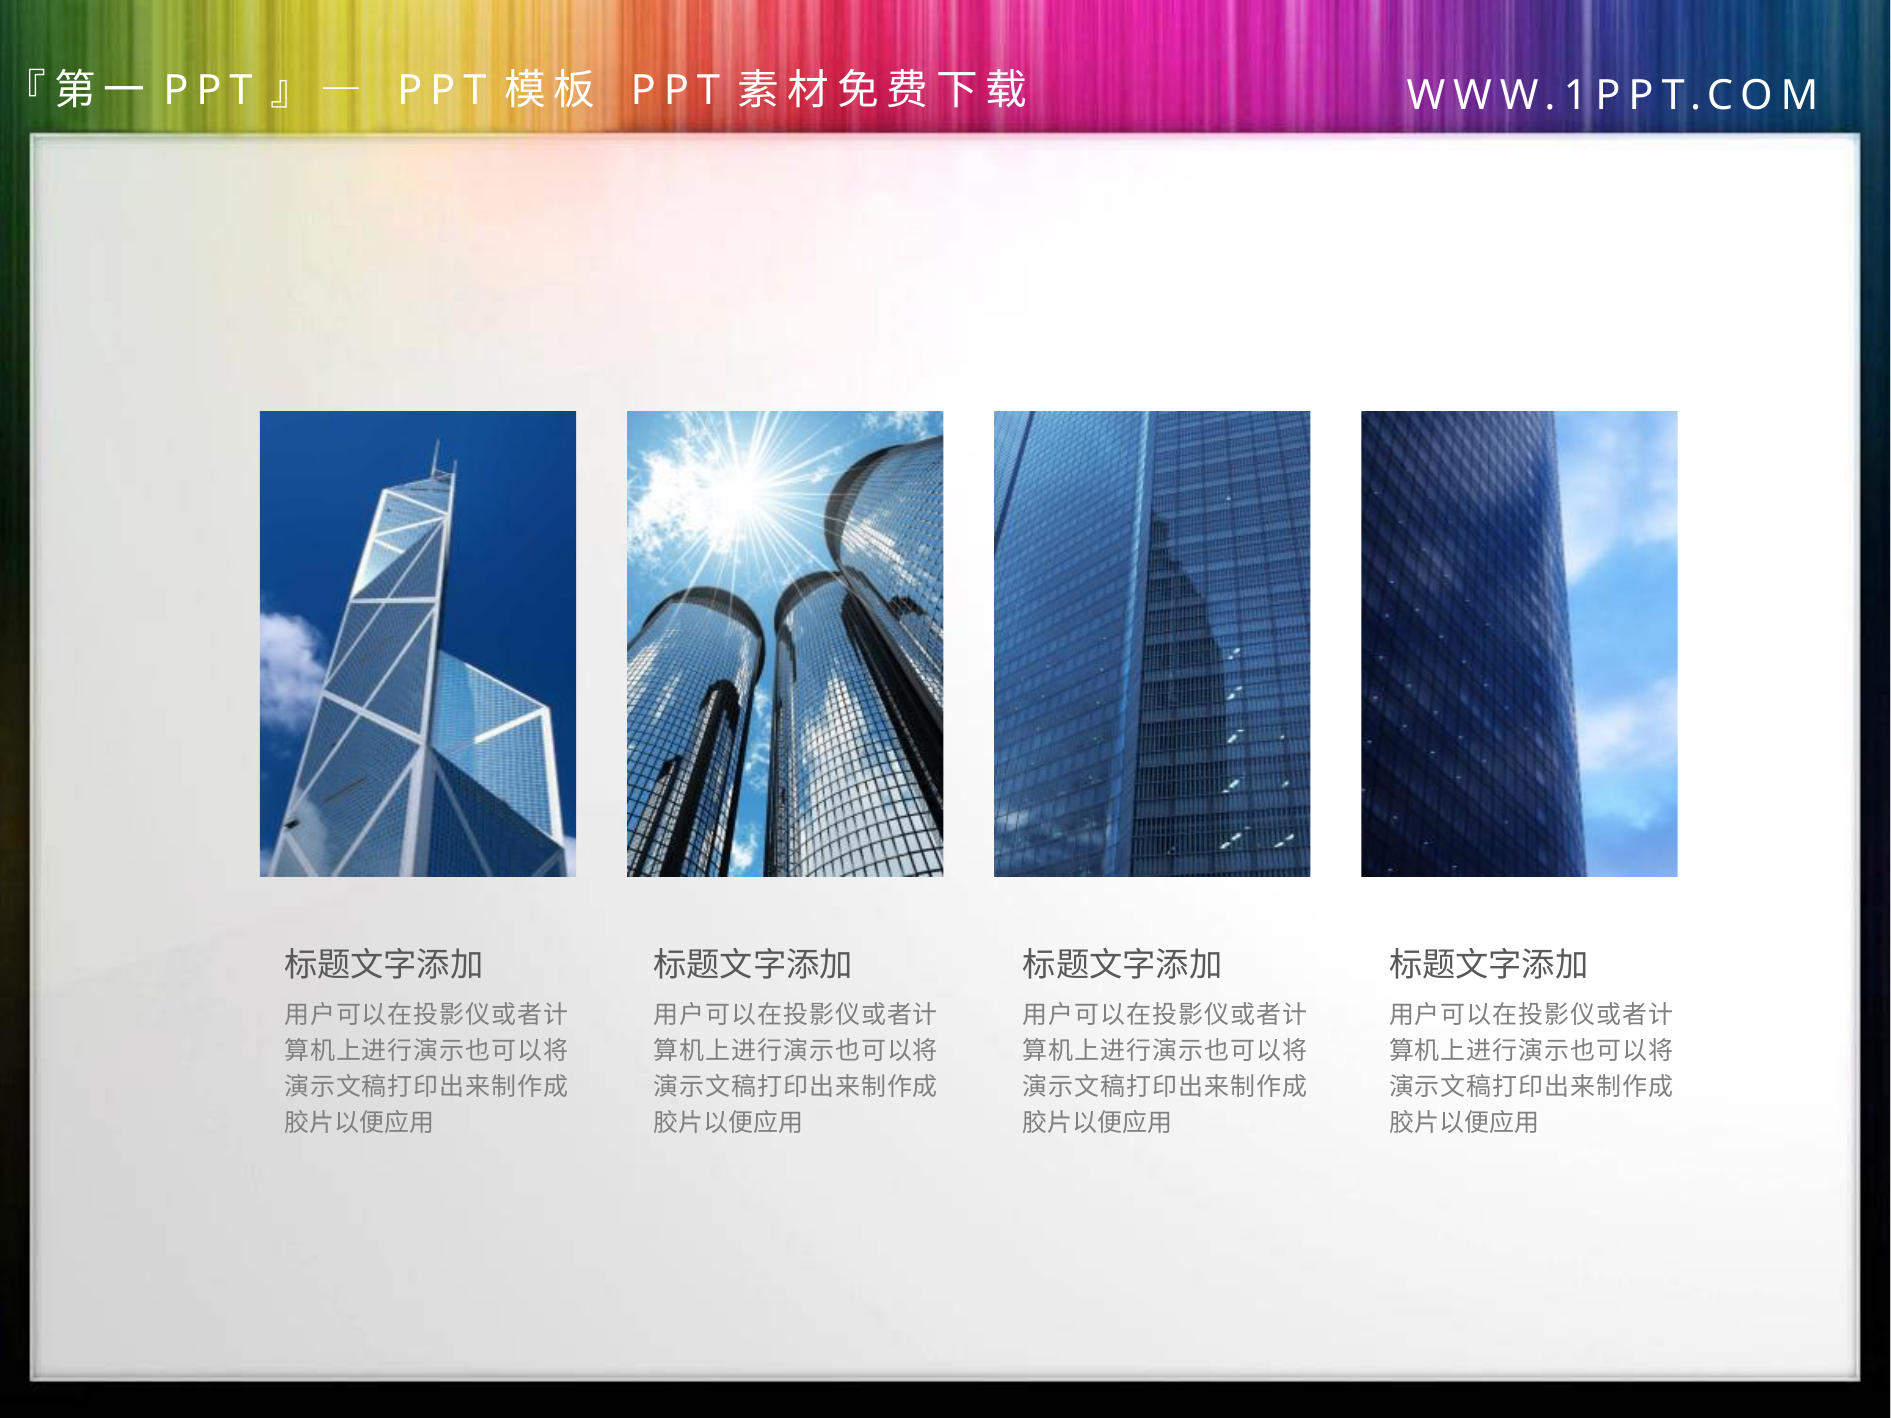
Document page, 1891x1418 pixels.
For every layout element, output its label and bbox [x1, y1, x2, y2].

text_box [1007, 927, 1323, 1146]
text_box [638, 927, 954, 1146]
picture [0, 0, 1891, 1418]
text_box [1374, 927, 1690, 1146]
text_box [269, 927, 585, 1146]
